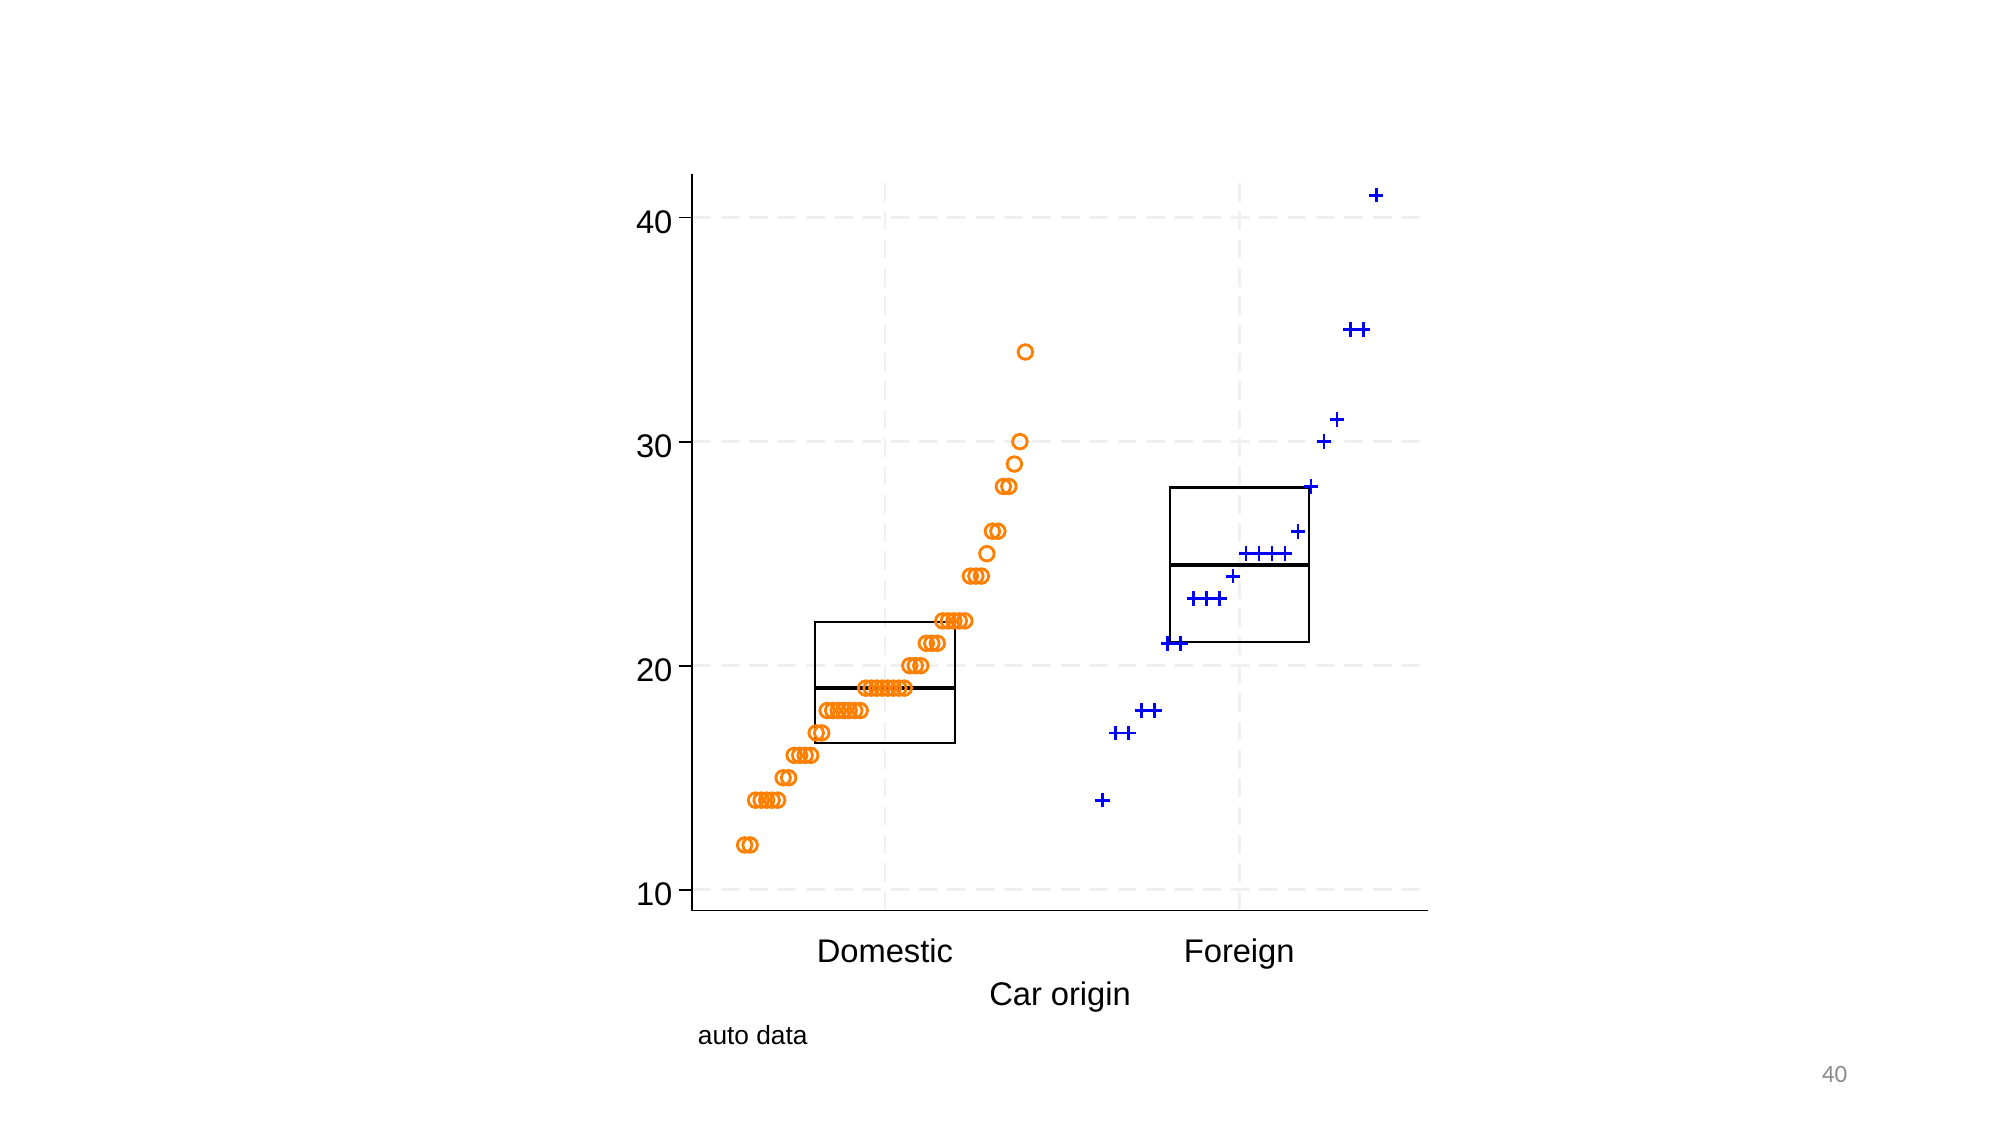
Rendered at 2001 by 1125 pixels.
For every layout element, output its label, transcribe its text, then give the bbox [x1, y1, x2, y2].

slide_number 40 [1412, 1042, 1863, 1103]
picture [212, 141, 1788, 1087]
